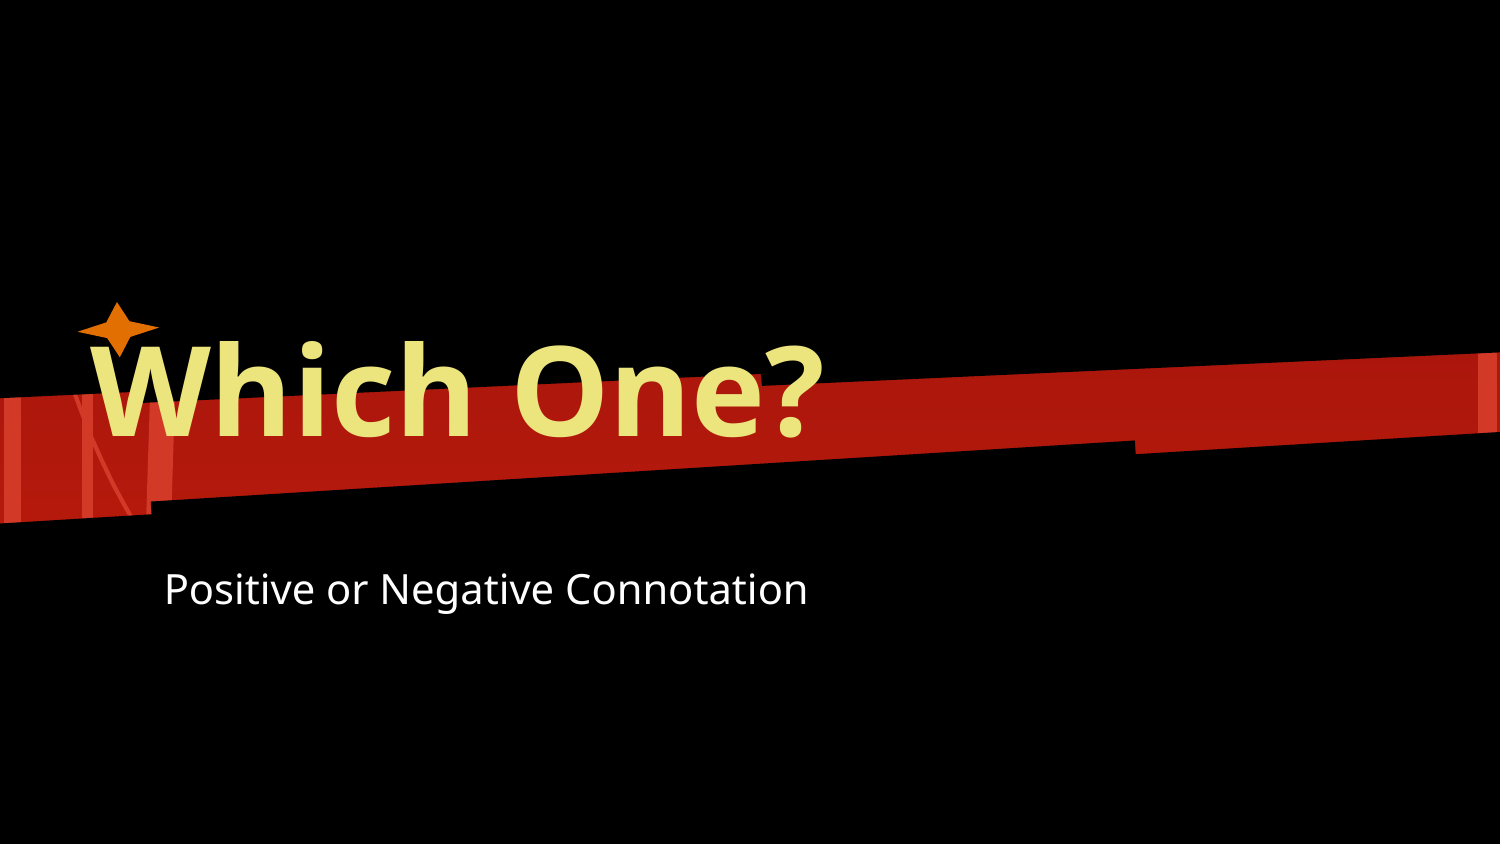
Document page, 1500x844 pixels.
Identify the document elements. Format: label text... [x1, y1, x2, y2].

title Which One? [75, 295, 1463, 477]
subtitle Positive or Negative Connotation [75, 479, 888, 696]
